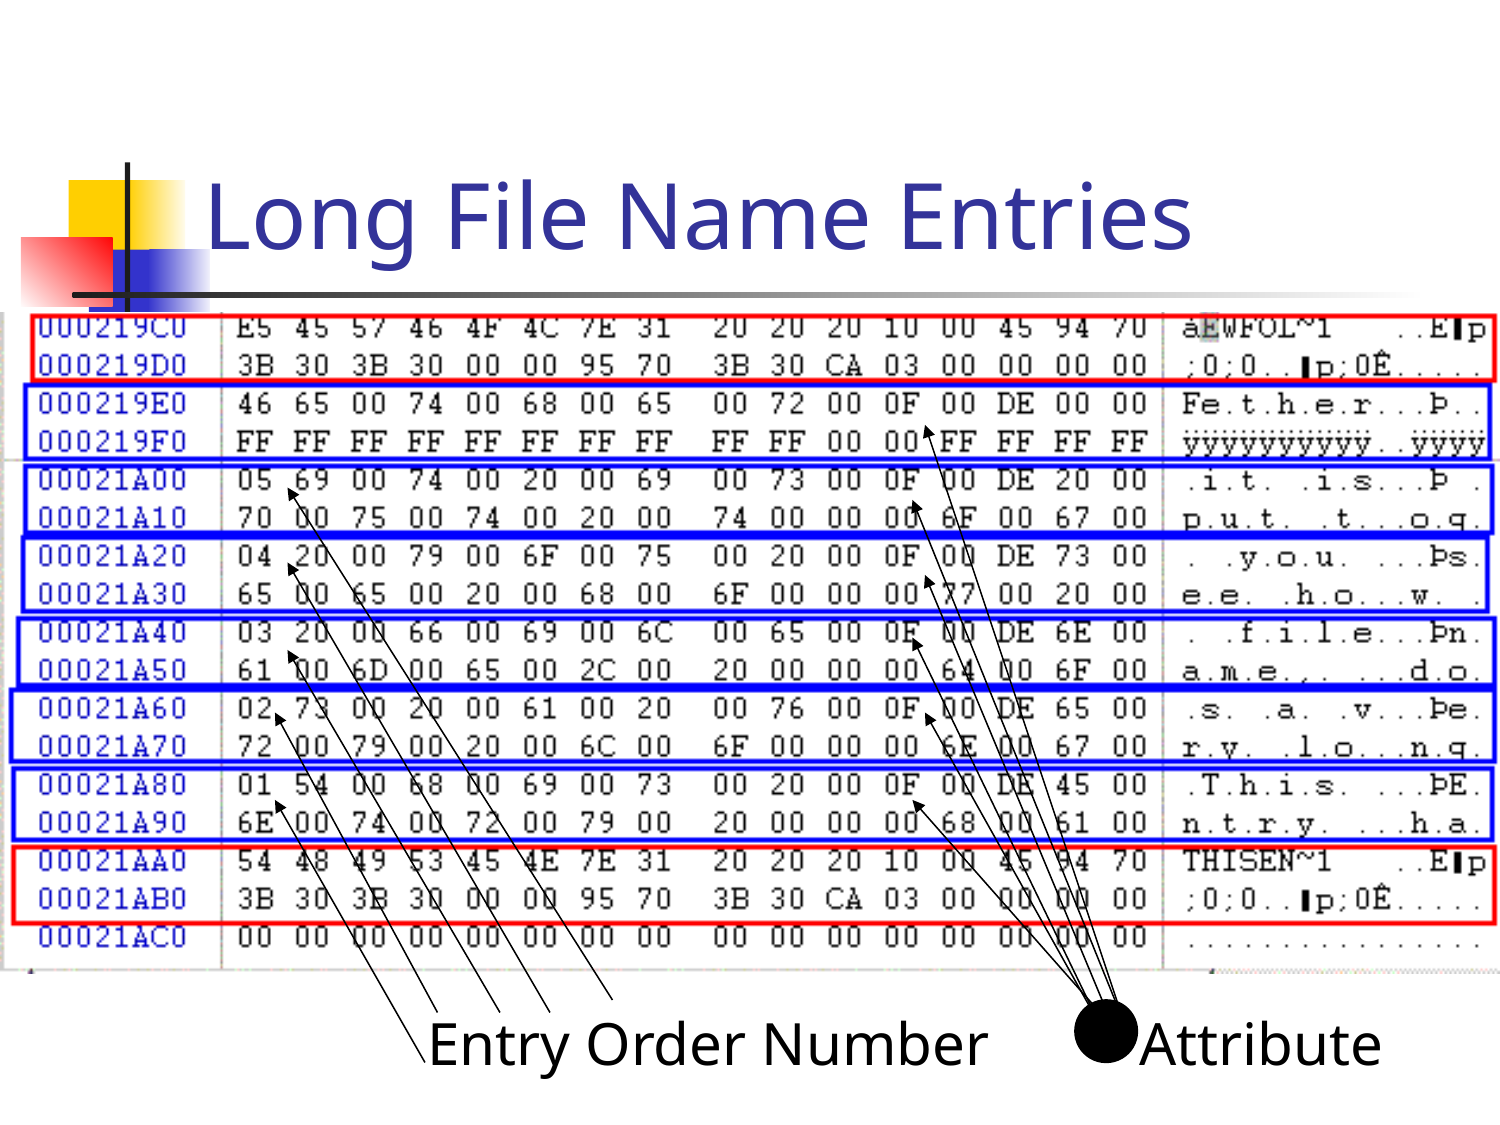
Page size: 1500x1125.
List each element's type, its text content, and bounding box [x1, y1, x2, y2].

text_box [1074, 999, 1138, 1063]
text_box Attribute [1125, 999, 1463, 1085]
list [0, 312, 1500, 974]
title Long File Name Entries [188, 34, 1468, 276]
text_box Entry Order Number [412, 999, 1125, 1085]
